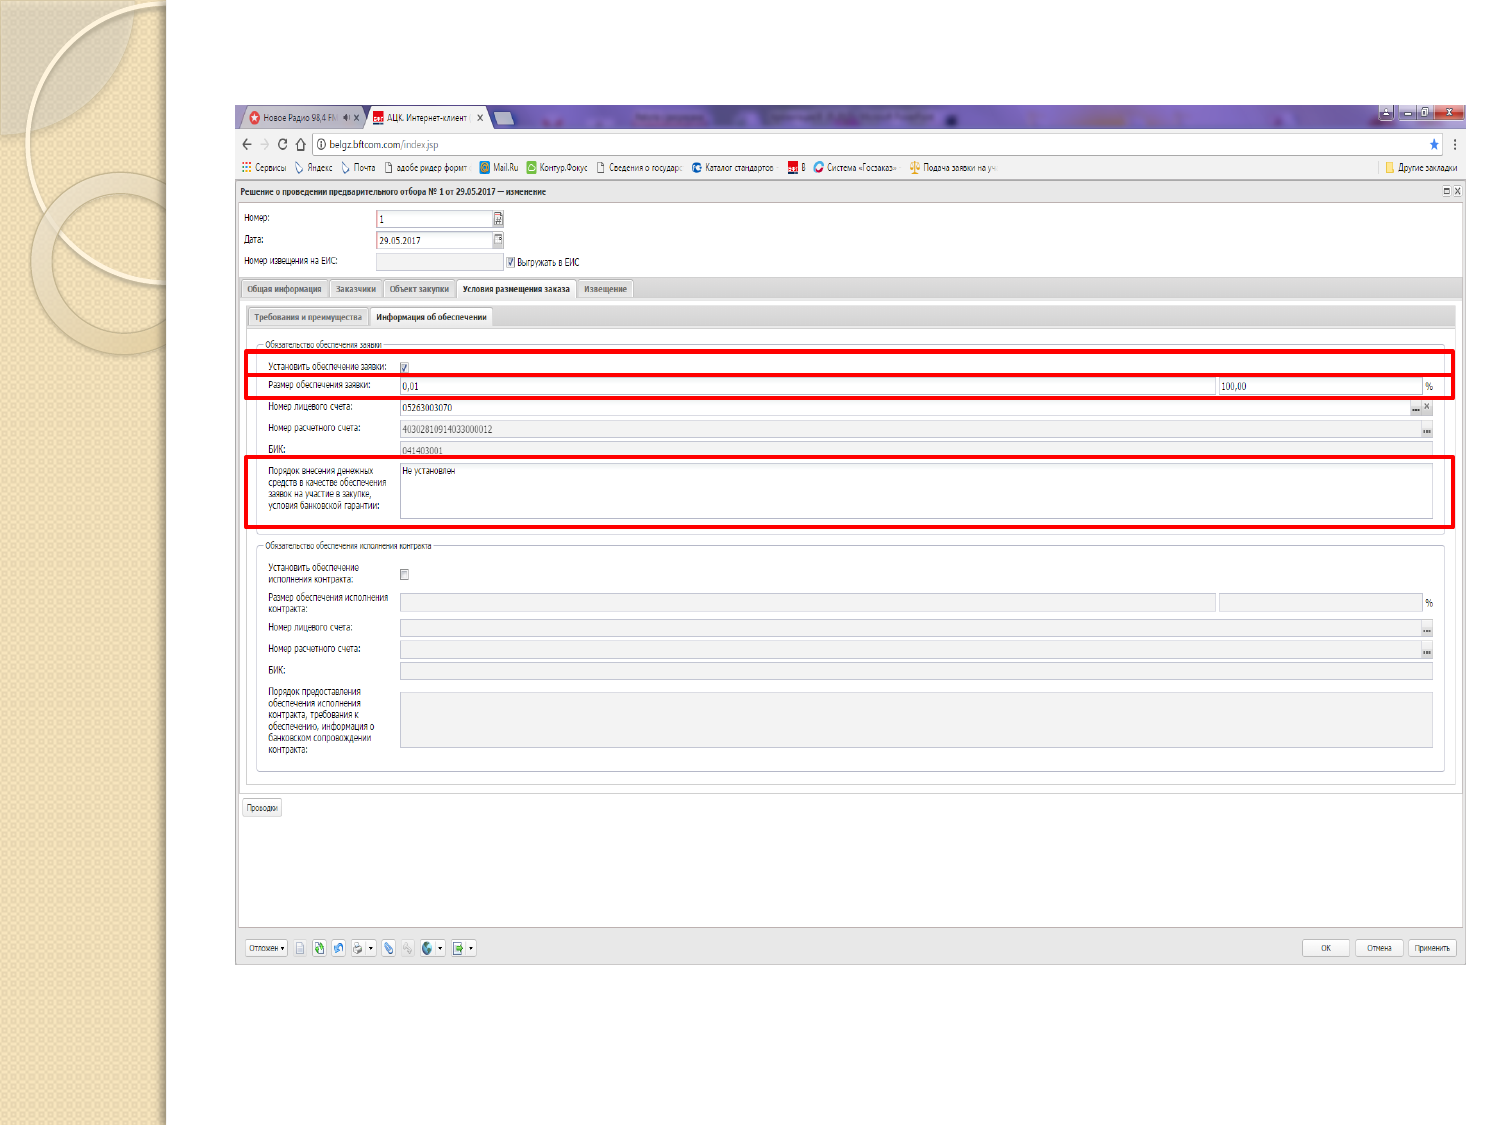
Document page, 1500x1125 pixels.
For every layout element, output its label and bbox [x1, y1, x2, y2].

list [235, 105, 1466, 965]
